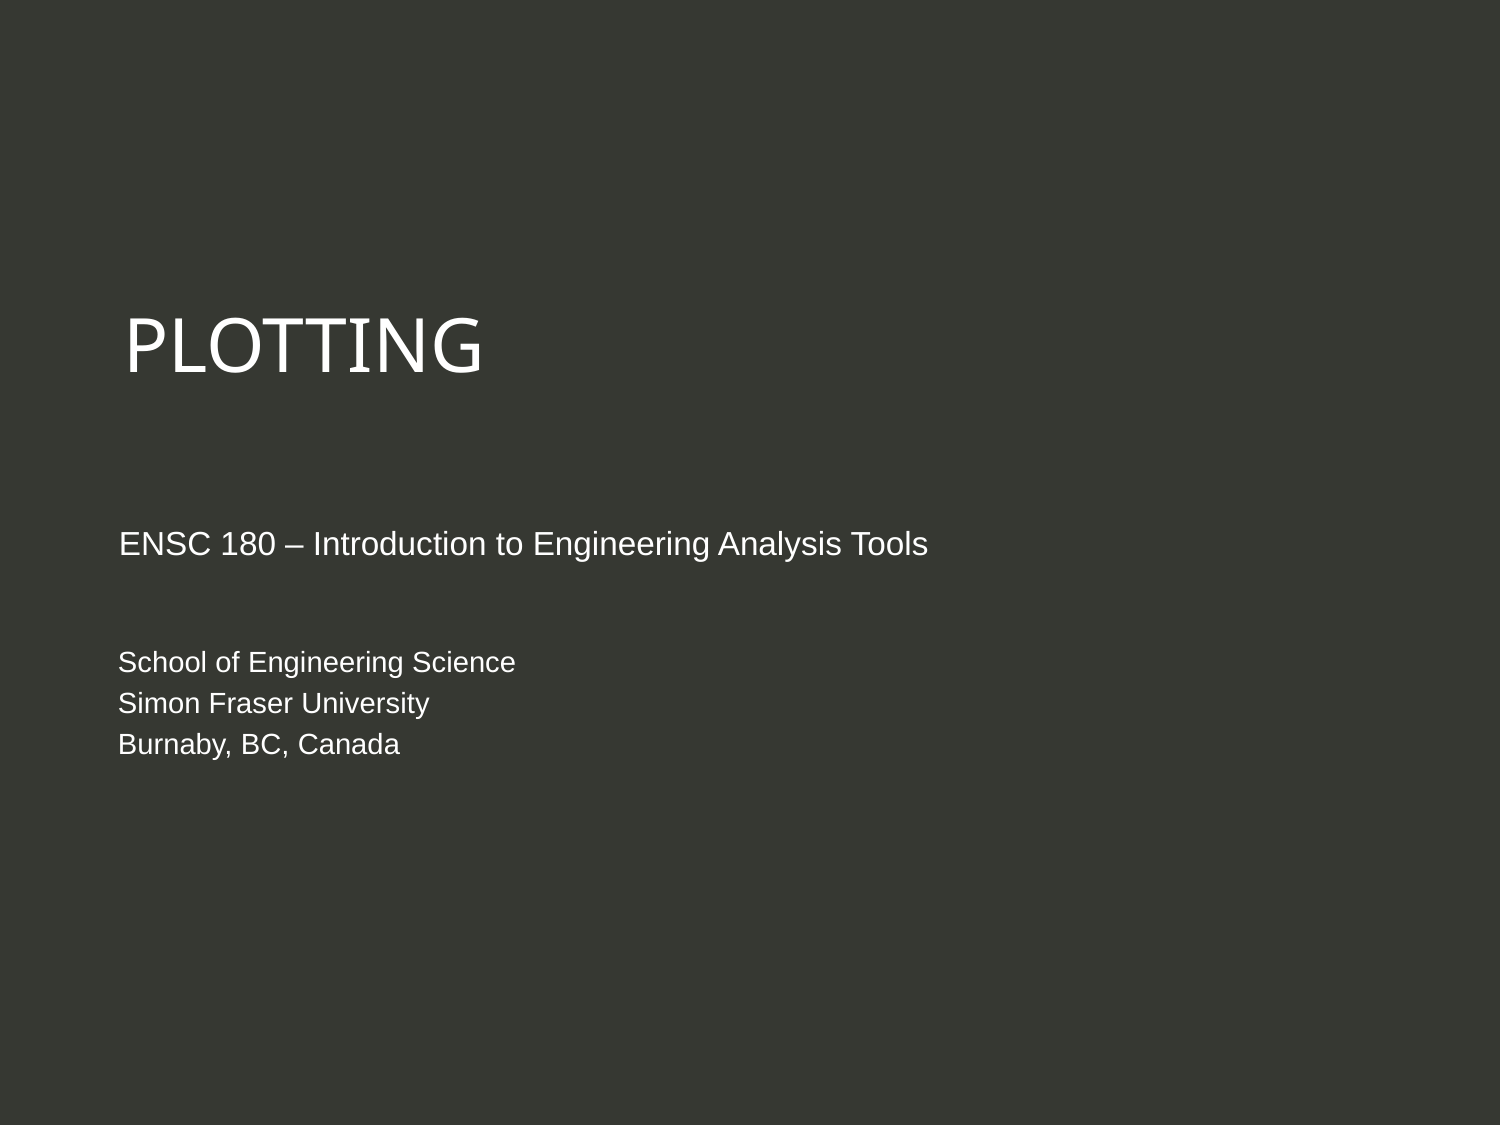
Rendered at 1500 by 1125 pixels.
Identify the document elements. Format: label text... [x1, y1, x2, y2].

title PLOTTING [108, 290, 1446, 391]
subtitle ENSC 180 – Introduction to Engineering Analysis Tools [103, 515, 1429, 591]
